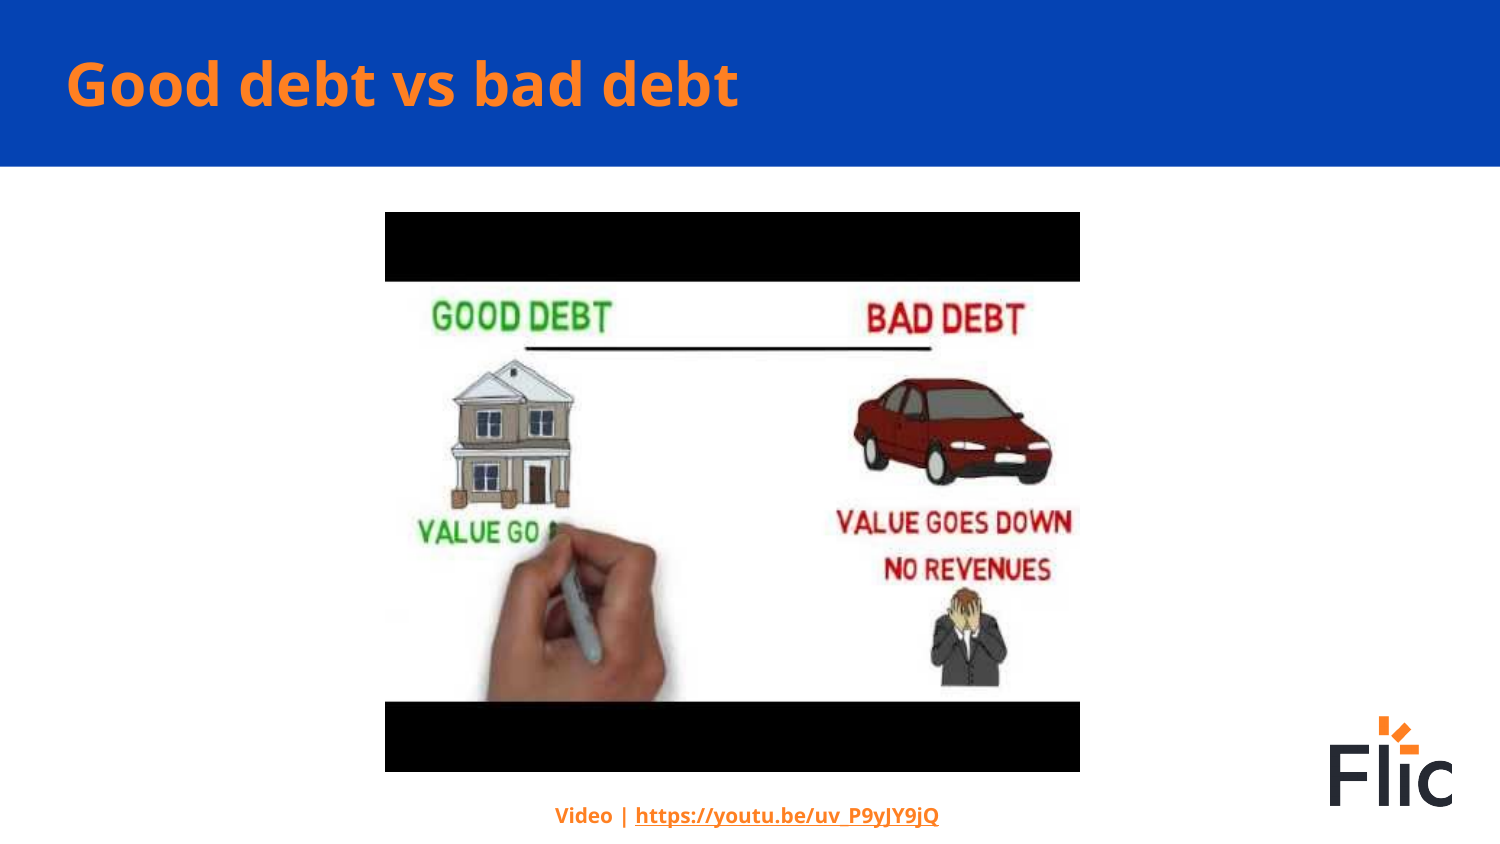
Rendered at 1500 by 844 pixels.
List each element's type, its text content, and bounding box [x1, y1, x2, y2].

picture [1330, 716, 1452, 807]
title Good debt vs bad debt [50, 39, 1320, 125]
text_box Video | https://youtu.be/uv_P9yJY9jQ [427, 788, 1073, 844]
picture [385, 212, 1080, 773]
